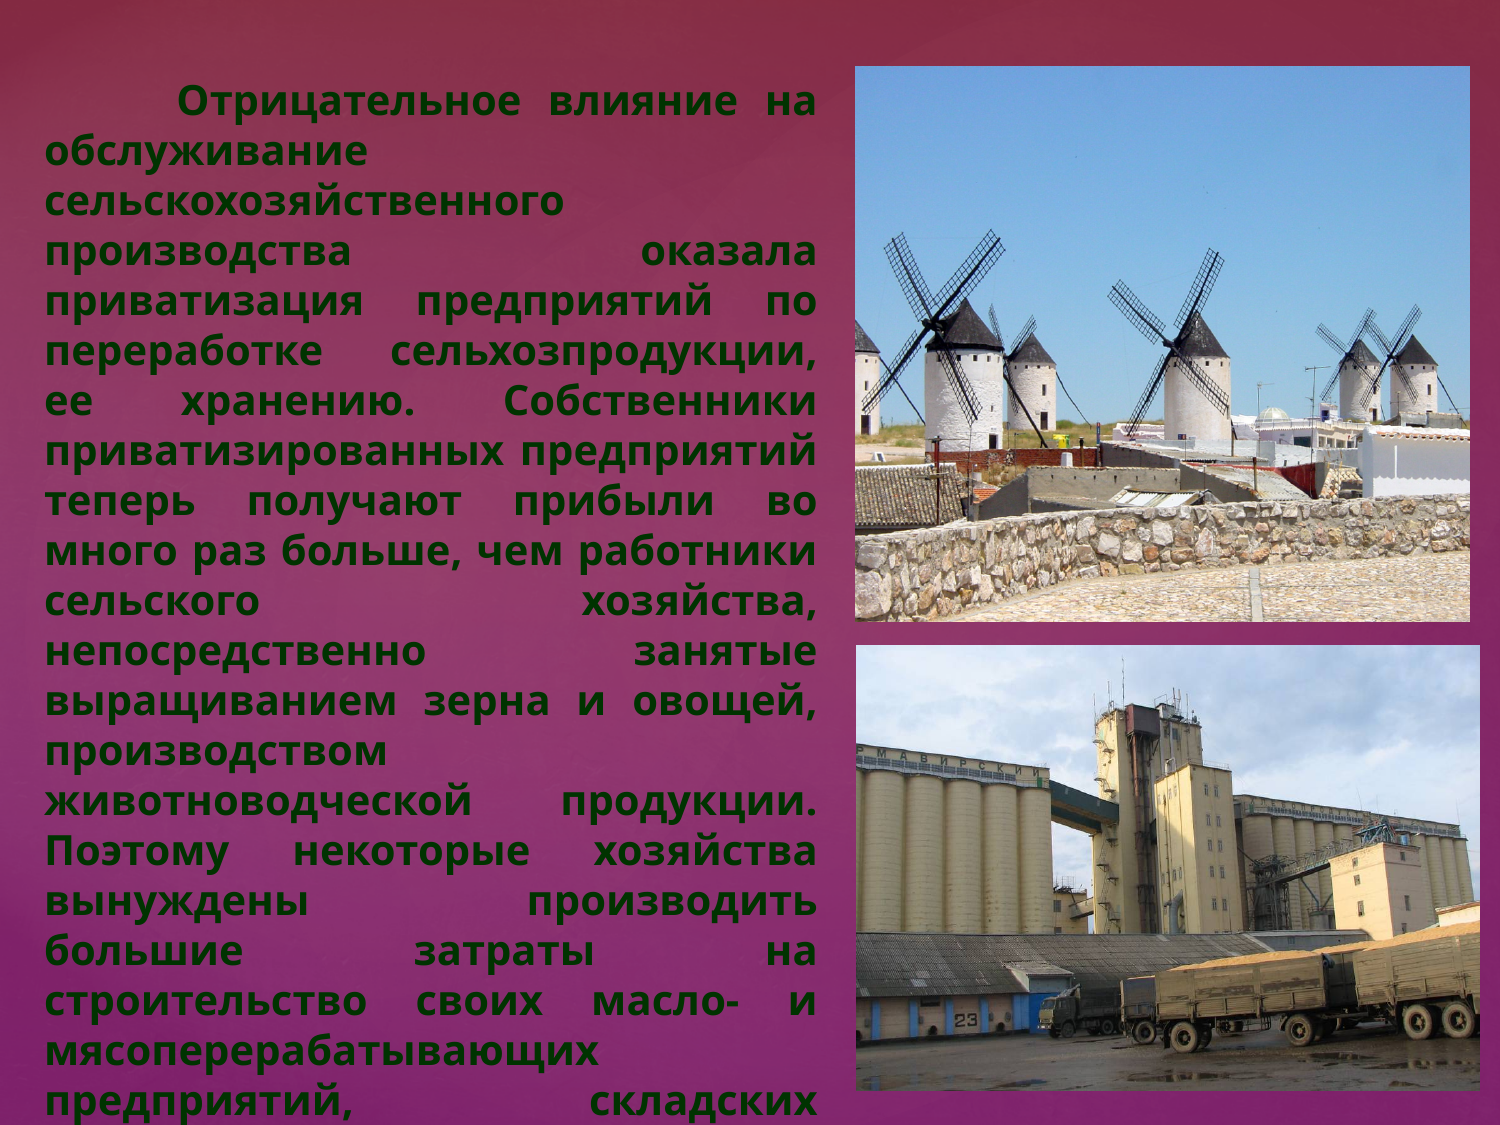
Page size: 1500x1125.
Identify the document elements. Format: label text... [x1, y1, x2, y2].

text_box Отрицательное влияние на обслуживание сельскохозяйственного производства оказала приватизация предприятий по переработке сельхозпродукции, ее хранению. Собственники приватизированных предприятий теперь получают прибыли во много раз больше, чем работники сельского хозяйства, непосредственно занятые выращиванием зерна и овощей, производством животноводческой продукции. Поэтому некоторые хозяйства вынуждены производить большие затраты на строительство своих масло- и мясоперерабатывающих предприятий, складских помещений и т. д. [29, 66, 833, 1125]
picture [855, 65, 1470, 623]
picture [855, 644, 1481, 1092]
